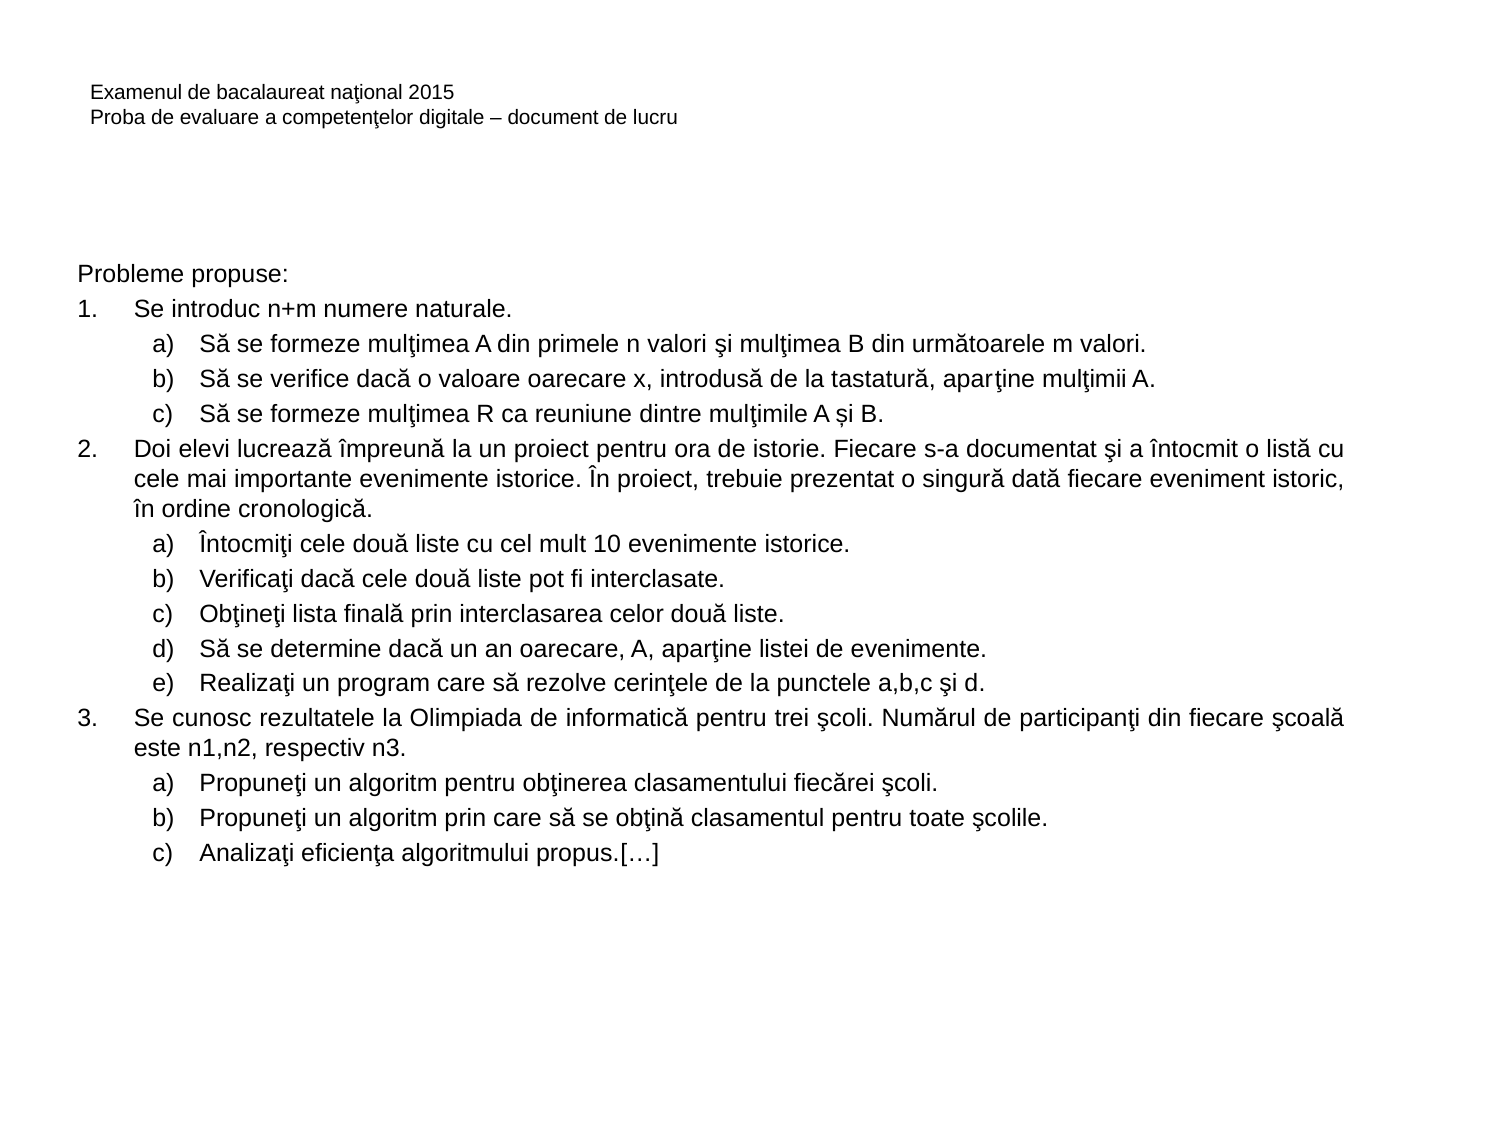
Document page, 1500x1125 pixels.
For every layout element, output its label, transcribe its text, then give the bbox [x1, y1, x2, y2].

list Probleme propuse: Se introduc n+m numere naturale. Să se formeze mulţimea A din primele n valori şi mulţimea B din următoarele m valori. Să se verifice dacă o valoare oarecare x, introdusă de la tastatură, aparţine mulţimii A. Să se formeze mulţimea R ca reuniune dintre mulţimile A și B. Doi elevi lucrează împreună la un proiect pentru ora de istorie. Fiecare s-a documentat şi a întocmit o listă cu cele mai importante evenimente istorice. În proiect, trebuie prezentat o singură dată fiecare eveniment istoric, în ordine cronologică. Întocmiţi cele două liste cu cel mult 10 evenimente istorice. Verificaţi dacă cele două liste pot fi interclasate. Obţineţi lista finală prin interclasarea celor două liste. Să se determine dacă un an oarecare, A, aparţine listei de evenimente. Realizaţi un program care să rezolve cerinţele de la punctele a,b,c şi d. Se cunosc rezultatele la Olimpiada de informatică pentru trei şcoli. Numărul de participanţi din fiecare şcoală este n1,n2, respectiv n3. Propuneţi un algoritm pentru obţinerea clasamentului fiecărei şcoli. Propuneţi un algoritm prin care să se obţină clasamentul pentru toate şcolile. Analizaţi eficienţa algoritmului propus.[…] [62, 249, 1363, 1038]
title Examenul de bacalaureat naţional 2015 Proba de evaluare a competenţelor digitale – document de lucru [74, 44, 1426, 163]
